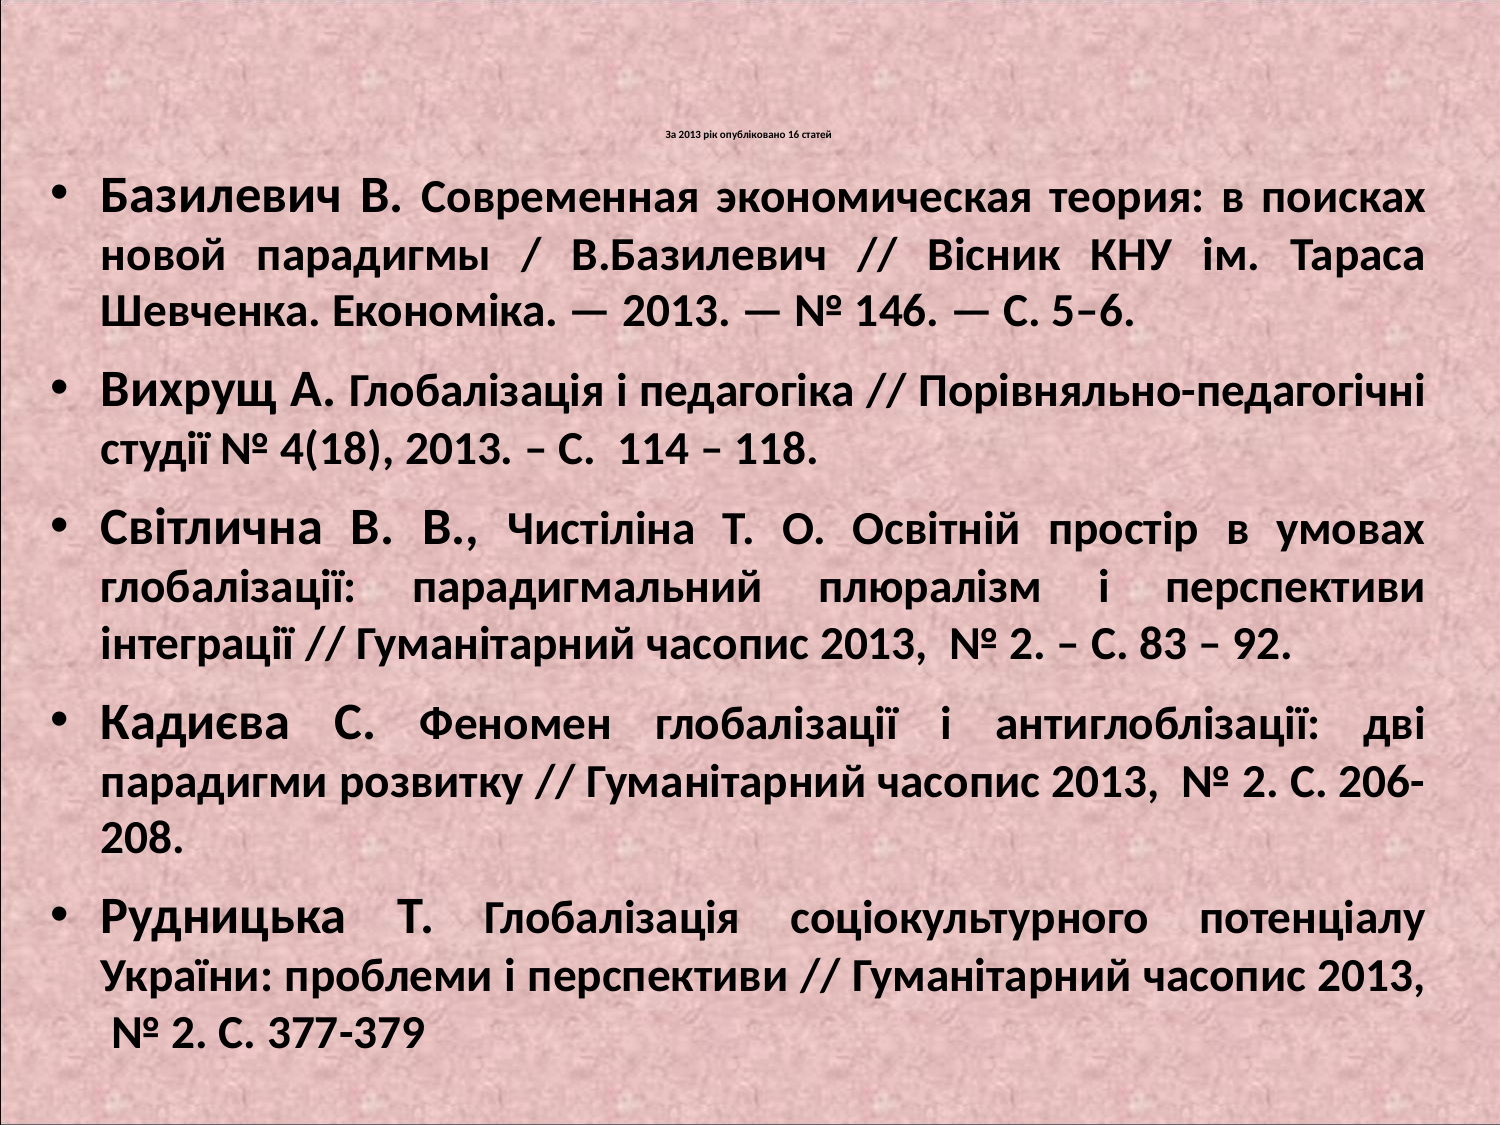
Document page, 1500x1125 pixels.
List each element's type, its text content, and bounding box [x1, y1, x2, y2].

title За 2013 рік опубліковано 16 статей [74, 105, 1426, 152]
list Базилевич В. Современная экономическая теория: в поисках новой парадигмы / В.Базилевич // Вісник КНУ ім. Тараса Шевченка. Економіка. — 2013. — № 146. — С. 5–6. Вихрущ А. Глобалізація і педагогіка // Порівняльно-педагогічні студії № 4(18), 2013. – С. 114 – 118. Світлична В. В., Чистіліна Т. О. Освітній простір в умовах глобалізації: парадигмальний плюралізм і перспективи інтеграції // Гуманітарний часопис 2013, № 2. – С. 83 – 92. Кадиєва С. Феномен глобалізації і антиглоблізації: дві парадигми розвитку // Гуманітарний часопис 2013, № 2. С. 206-208. Рудницька Т. Глобалізація соціокультурного потенціалу України: проблеми і перспективи // Гуманітарний часопис 2013, № 2. С. 377-379 [34, 152, 1442, 1067]
picture [0, 0, 1500, 1125]
